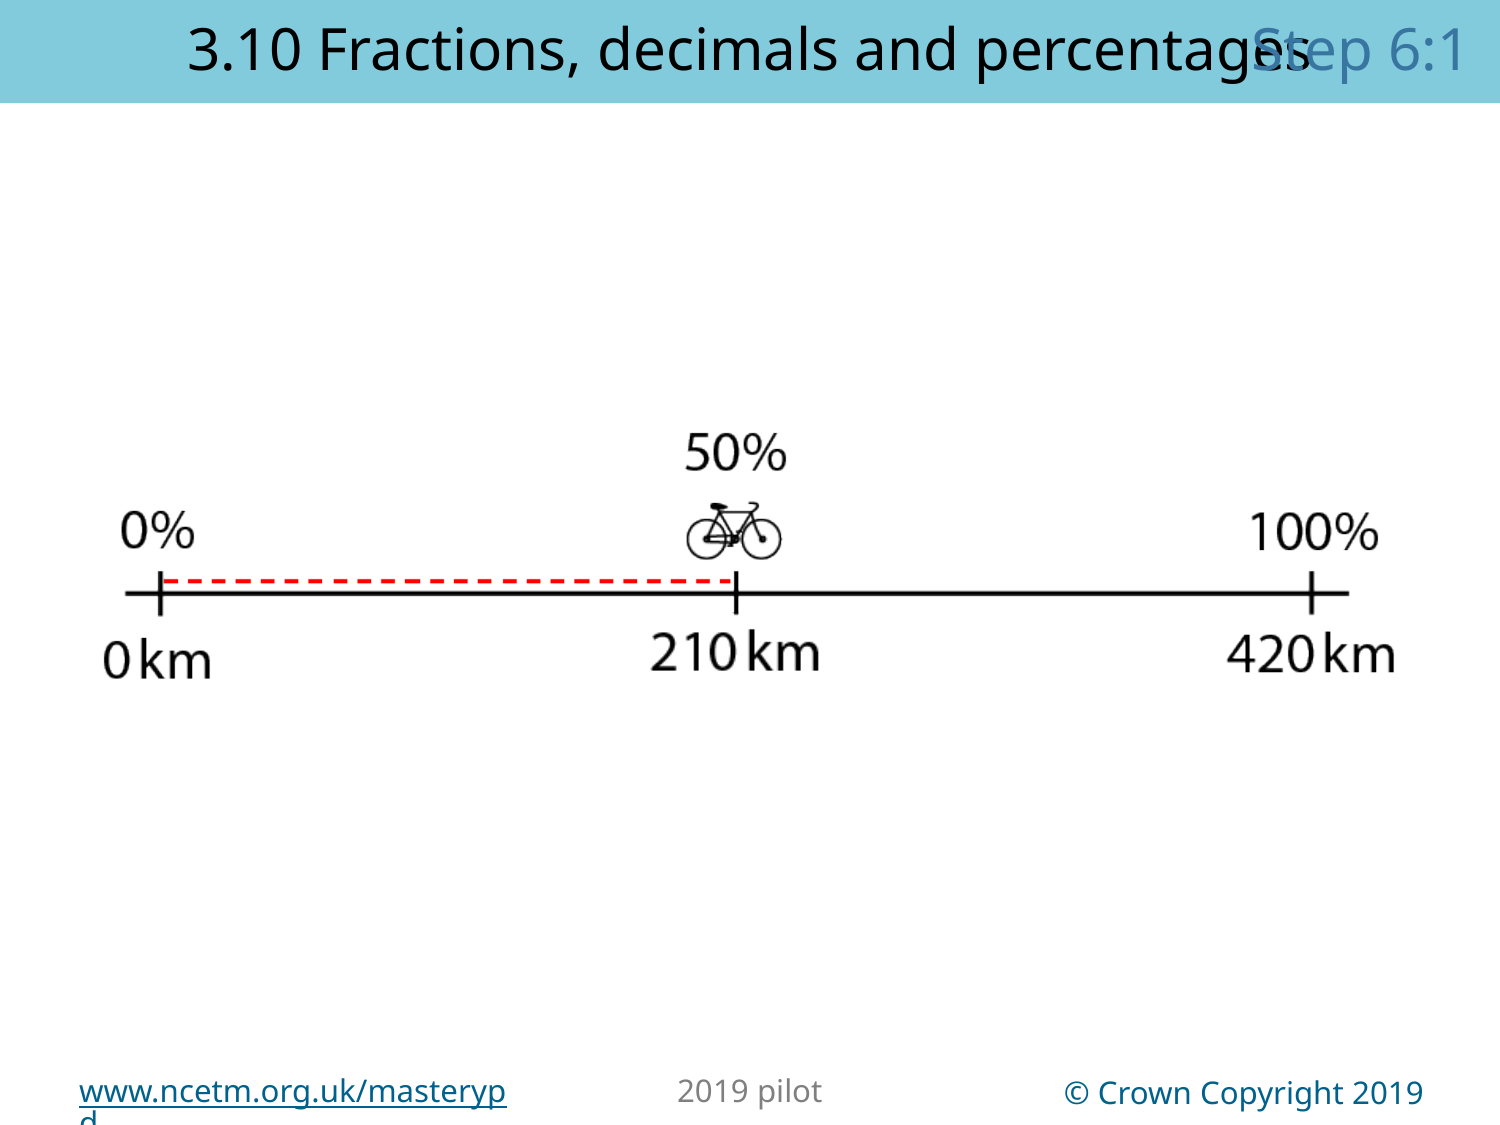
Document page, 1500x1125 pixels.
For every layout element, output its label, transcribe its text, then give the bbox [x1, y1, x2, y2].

picture [101, 422, 1399, 735]
list Step 6:1 [0, 0, 1500, 104]
